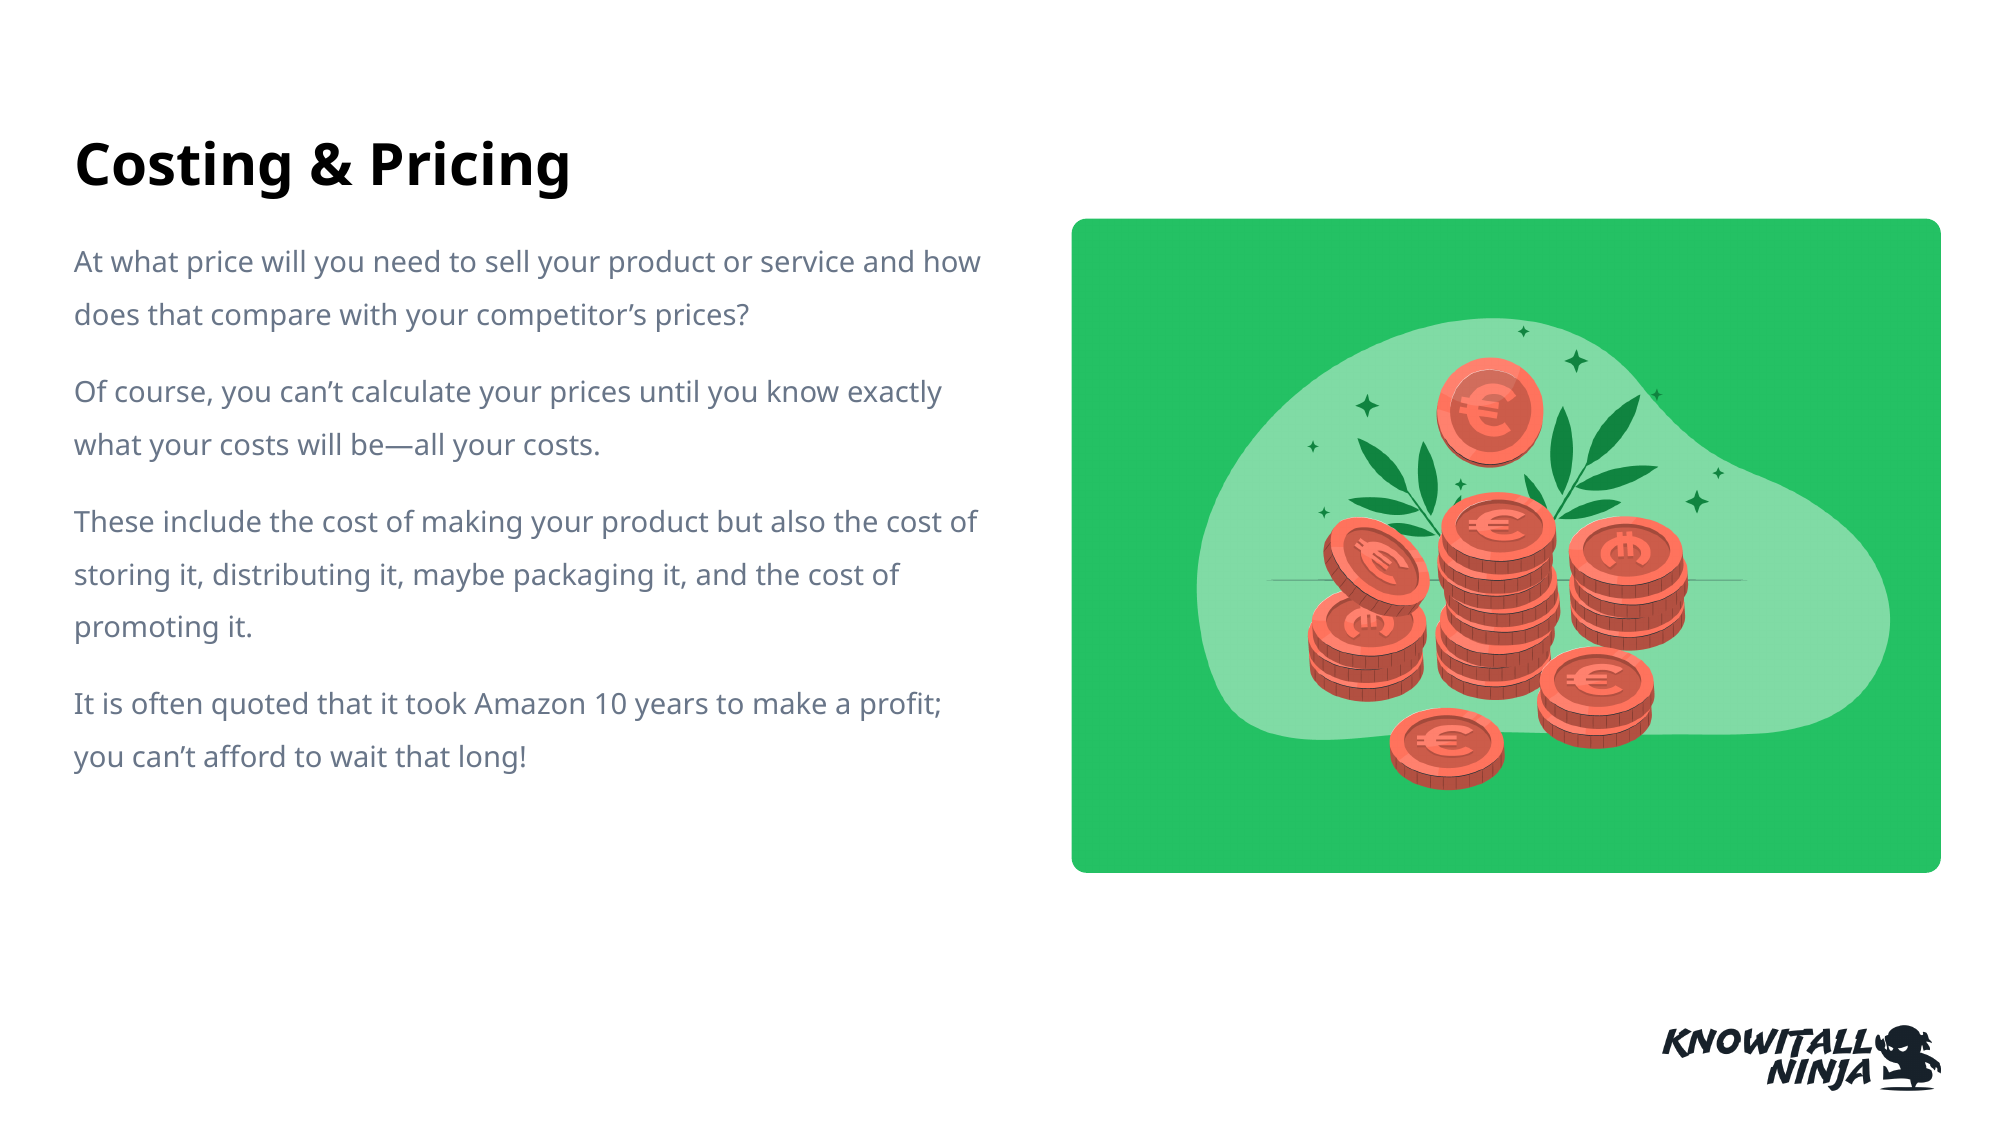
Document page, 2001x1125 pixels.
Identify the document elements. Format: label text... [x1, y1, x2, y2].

picture [1662, 1025, 1941, 1091]
title Costing & Pricing [59, 117, 1000, 206]
list At what price will you need to sell your product or service and how does that compare with your competitor’s prices? Of course, you can’t calculate your prices until you know exactly what your costs will be—all your costs. These include the cost of making your product but also the cost of storing it, distributing it, maybe packaging it, and the cost of promoting it. It is often quoted that it took Amazon 10 years to make a profit; you can’t afford to wait that long! [59, 218, 1000, 1091]
picture [1071, 218, 1942, 874]
